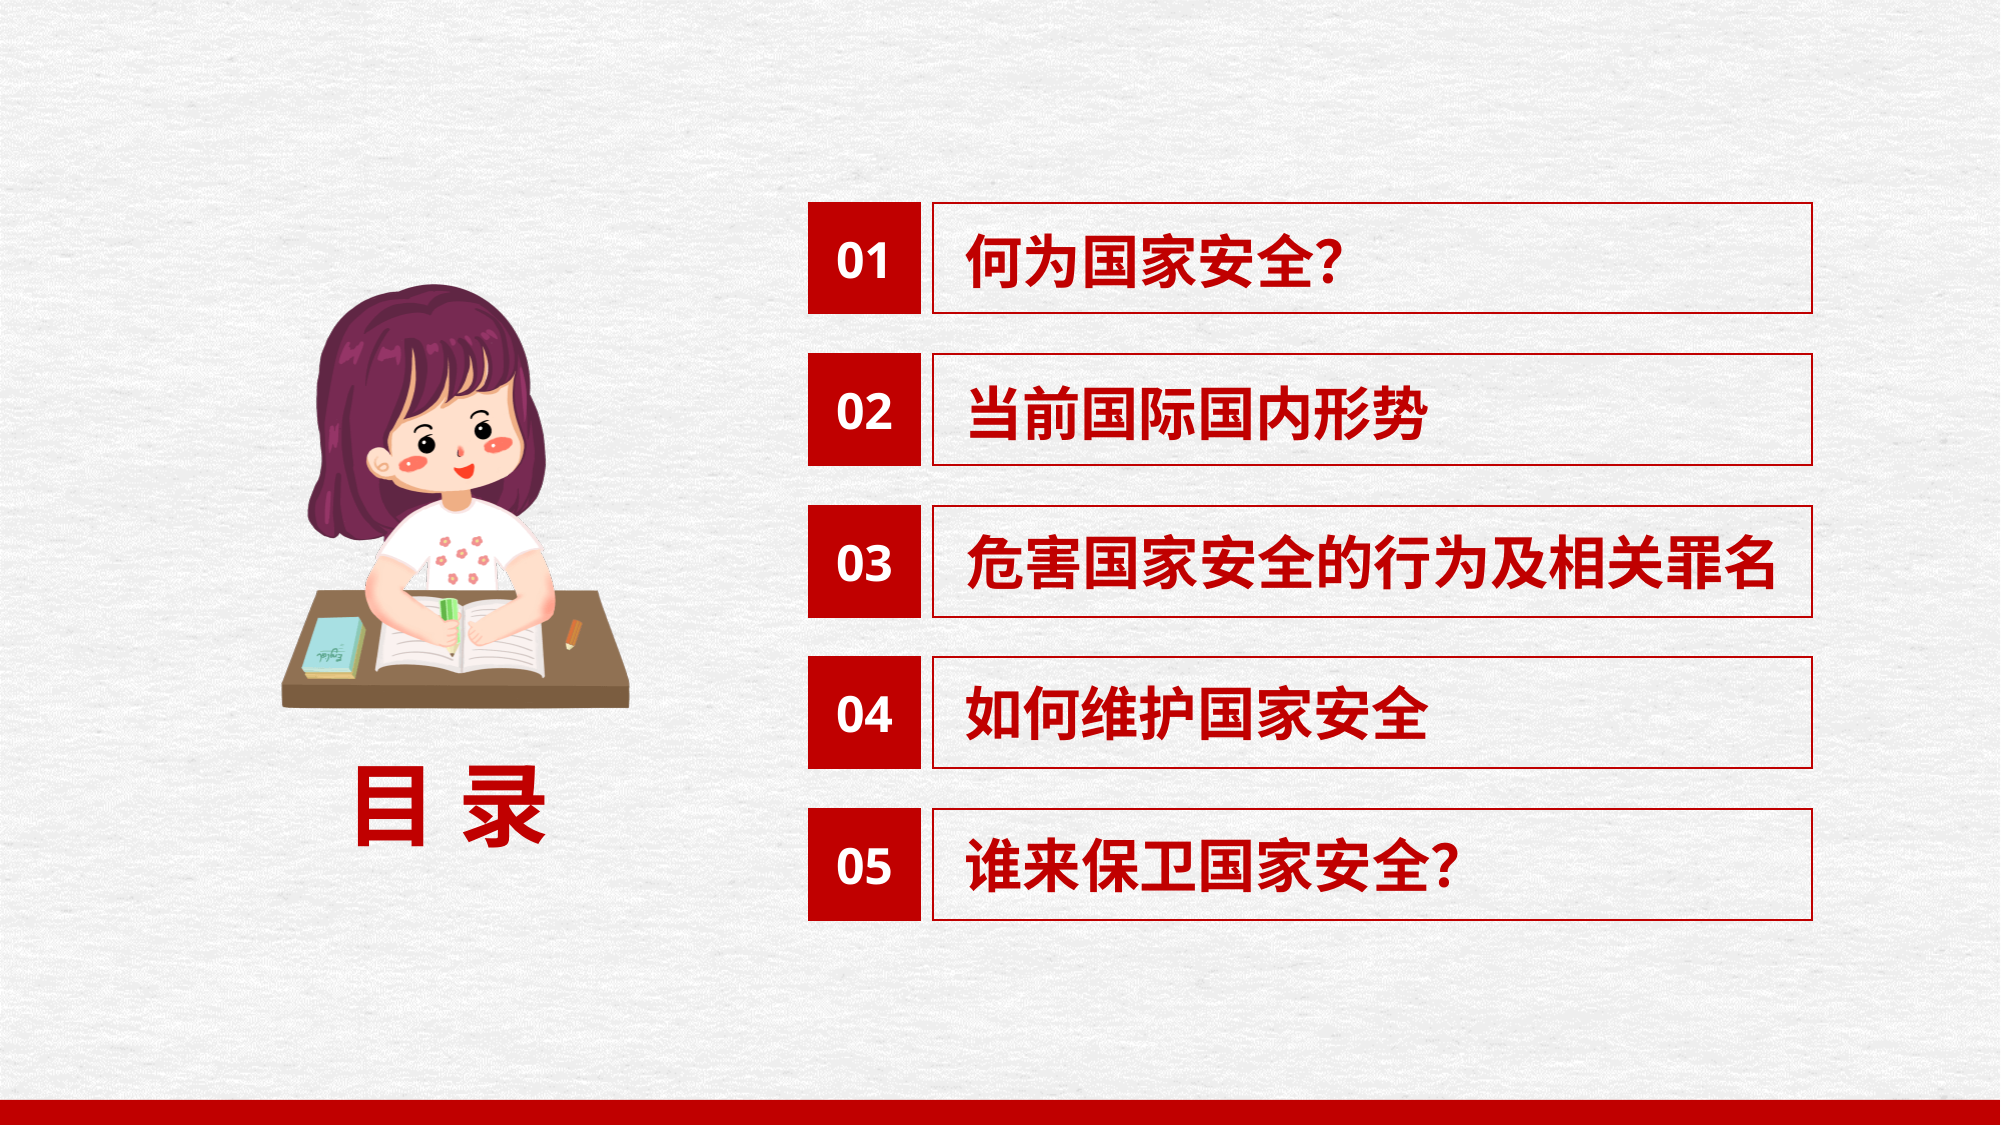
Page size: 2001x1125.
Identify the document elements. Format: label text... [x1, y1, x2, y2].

text_box 目 录 [345, 808, 551, 859]
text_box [809, 202, 1813, 314]
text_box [809, 808, 1813, 920]
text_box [809, 505, 1813, 617]
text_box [809, 657, 1813, 769]
picture [0, 0, 2001, 1125]
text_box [809, 354, 1813, 466]
text_box [0, 1099, 2000, 1125]
